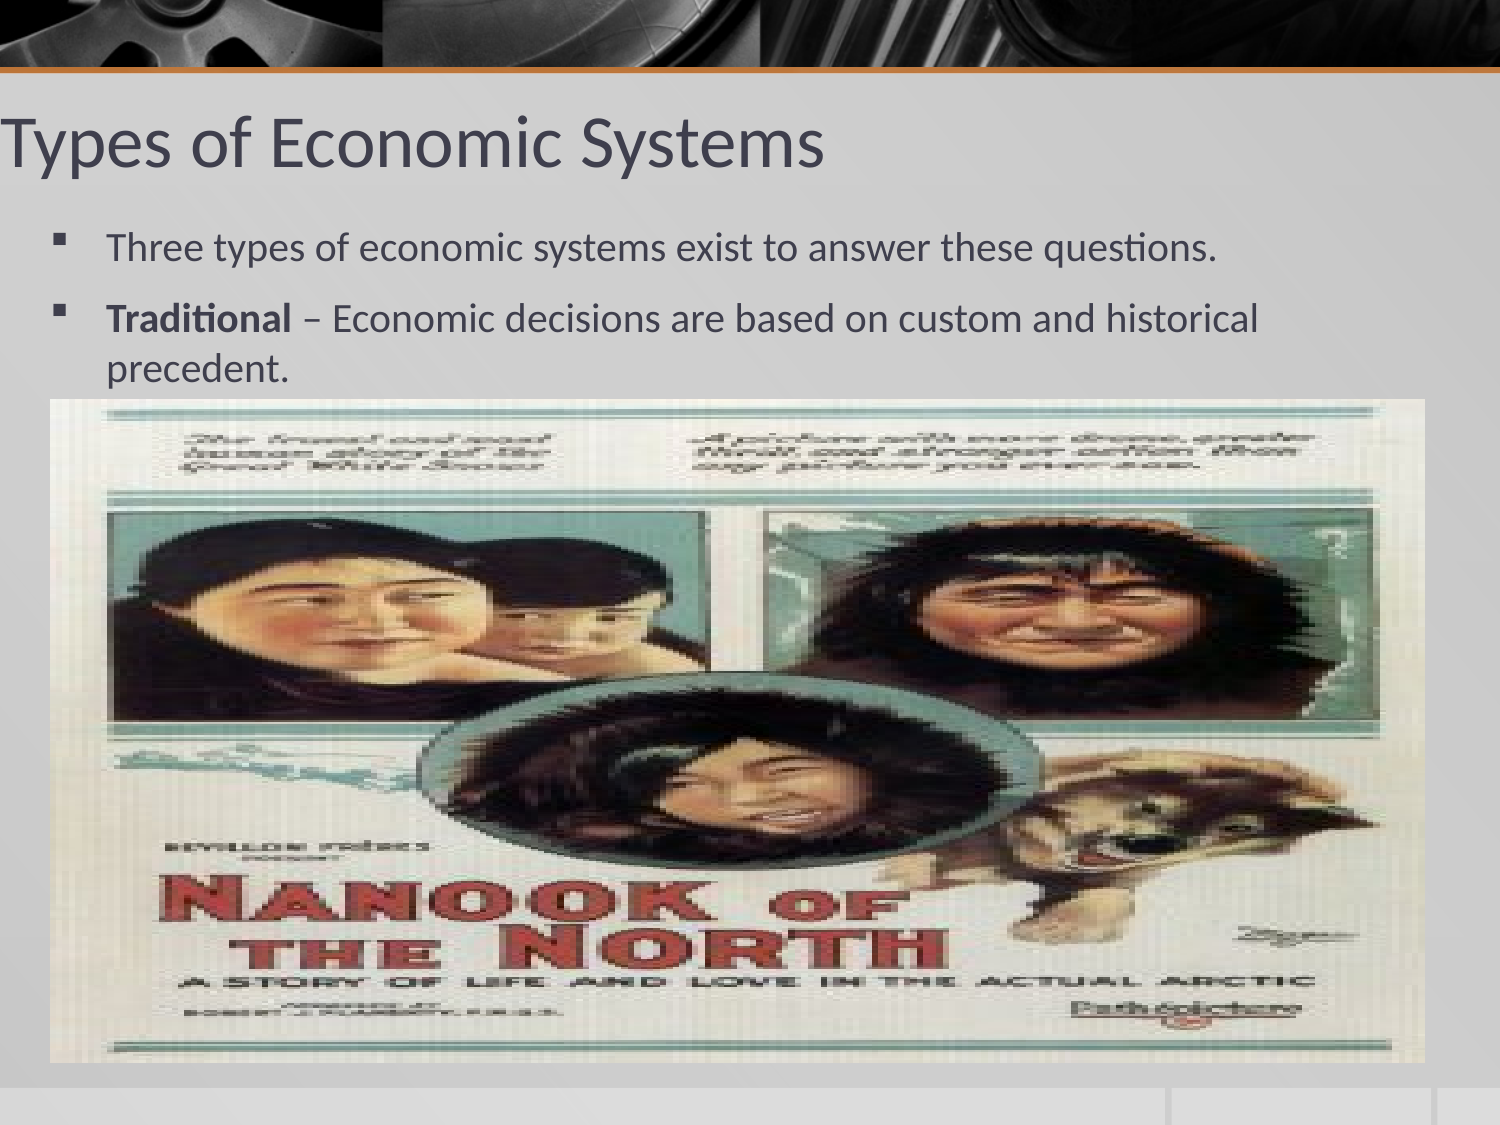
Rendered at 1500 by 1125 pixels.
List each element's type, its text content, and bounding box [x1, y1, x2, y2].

picture [0, 0, 1500, 67]
list Three types of economic systems exist to answer these questions. Traditional – Economic decisions are based on custom and historical precedent. [50, 212, 1400, 399]
title Types of Economic Systems [0, 62, 1350, 213]
picture [49, 399, 1426, 1063]
